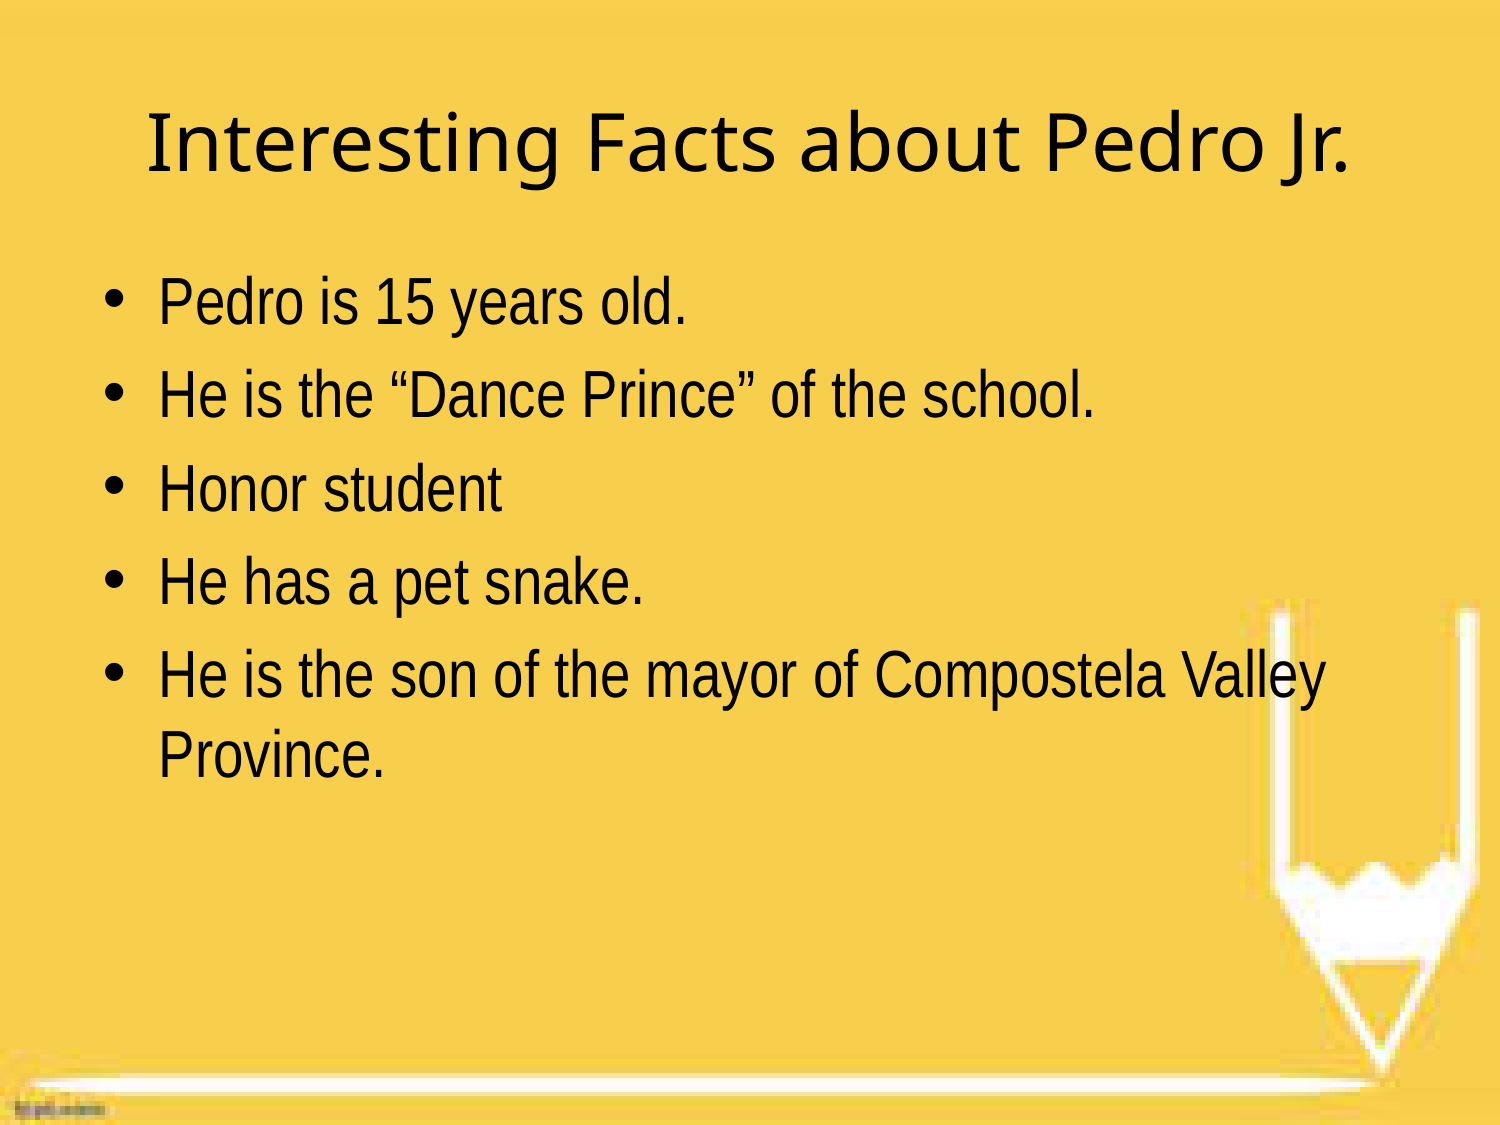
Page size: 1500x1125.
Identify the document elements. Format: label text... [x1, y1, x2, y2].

list Pedro is 15 years old. He is the “Dance Prince” of the school. Honor student He has a pet snake. He is the son of the mayor of Compostela Valley Province. [87, 249, 1363, 1025]
picture [0, 0, 1500, 1125]
title Interesting Facts about Pedro Jr. [75, 45, 1425, 233]
